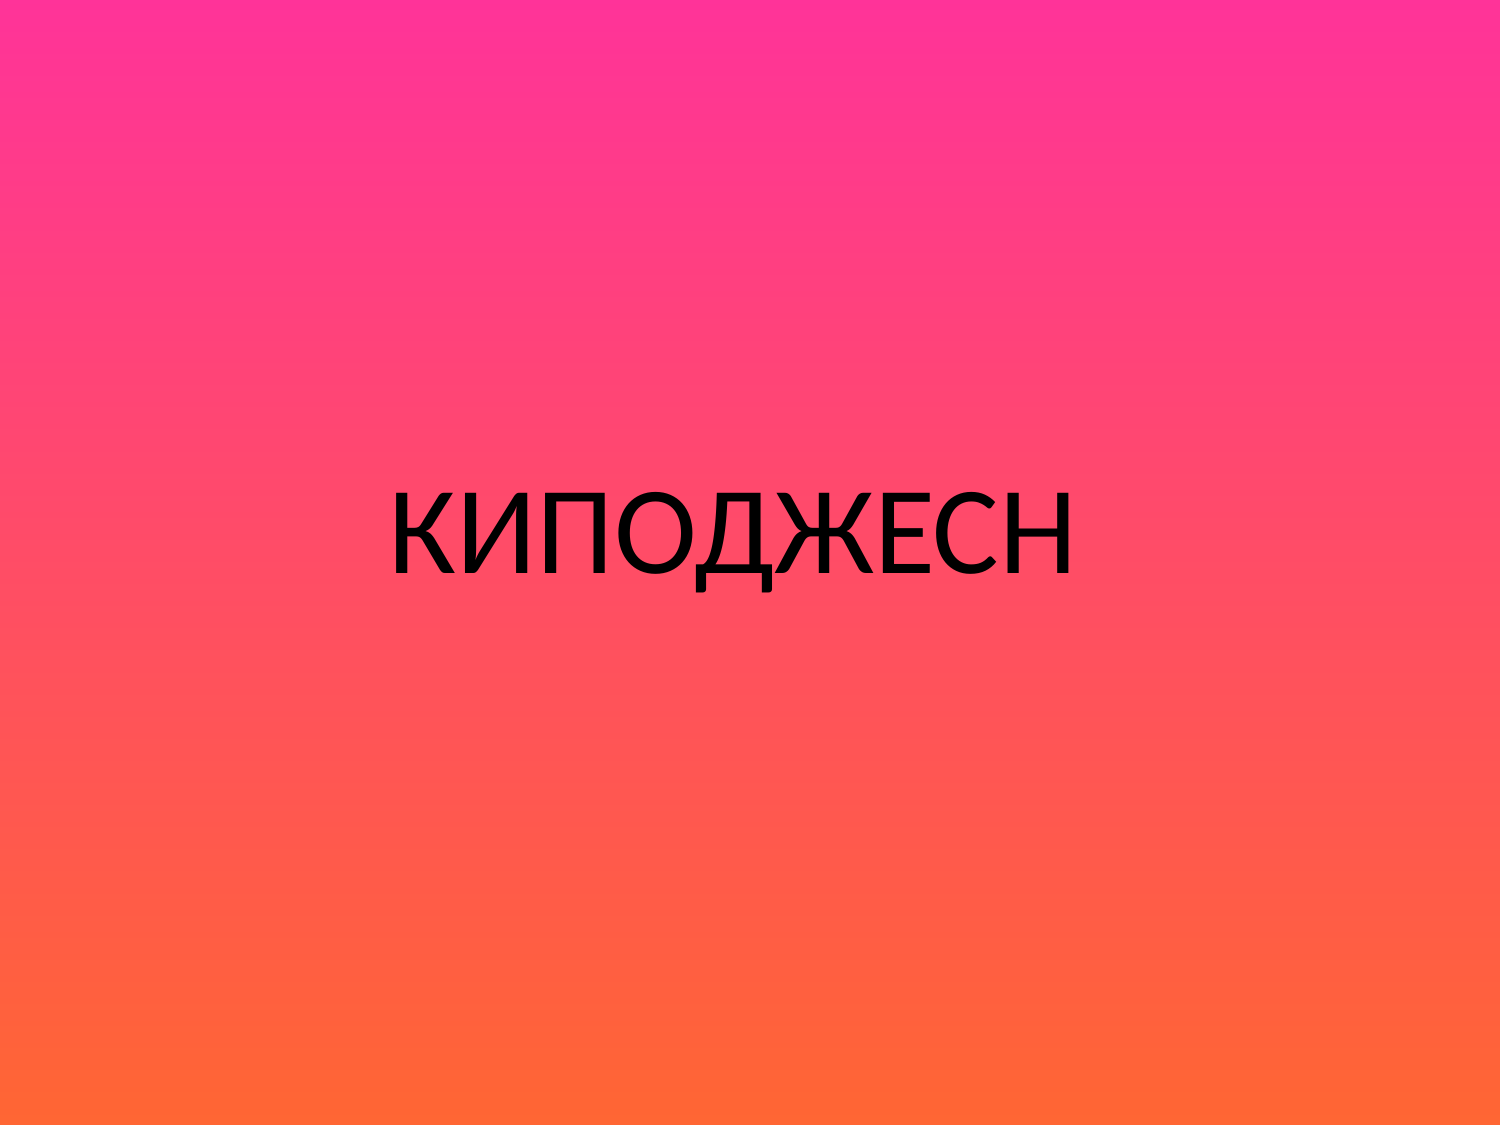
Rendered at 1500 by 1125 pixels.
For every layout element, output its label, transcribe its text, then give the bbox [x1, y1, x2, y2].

title КИПОДЖЕСН [70, 45, 1425, 1043]
